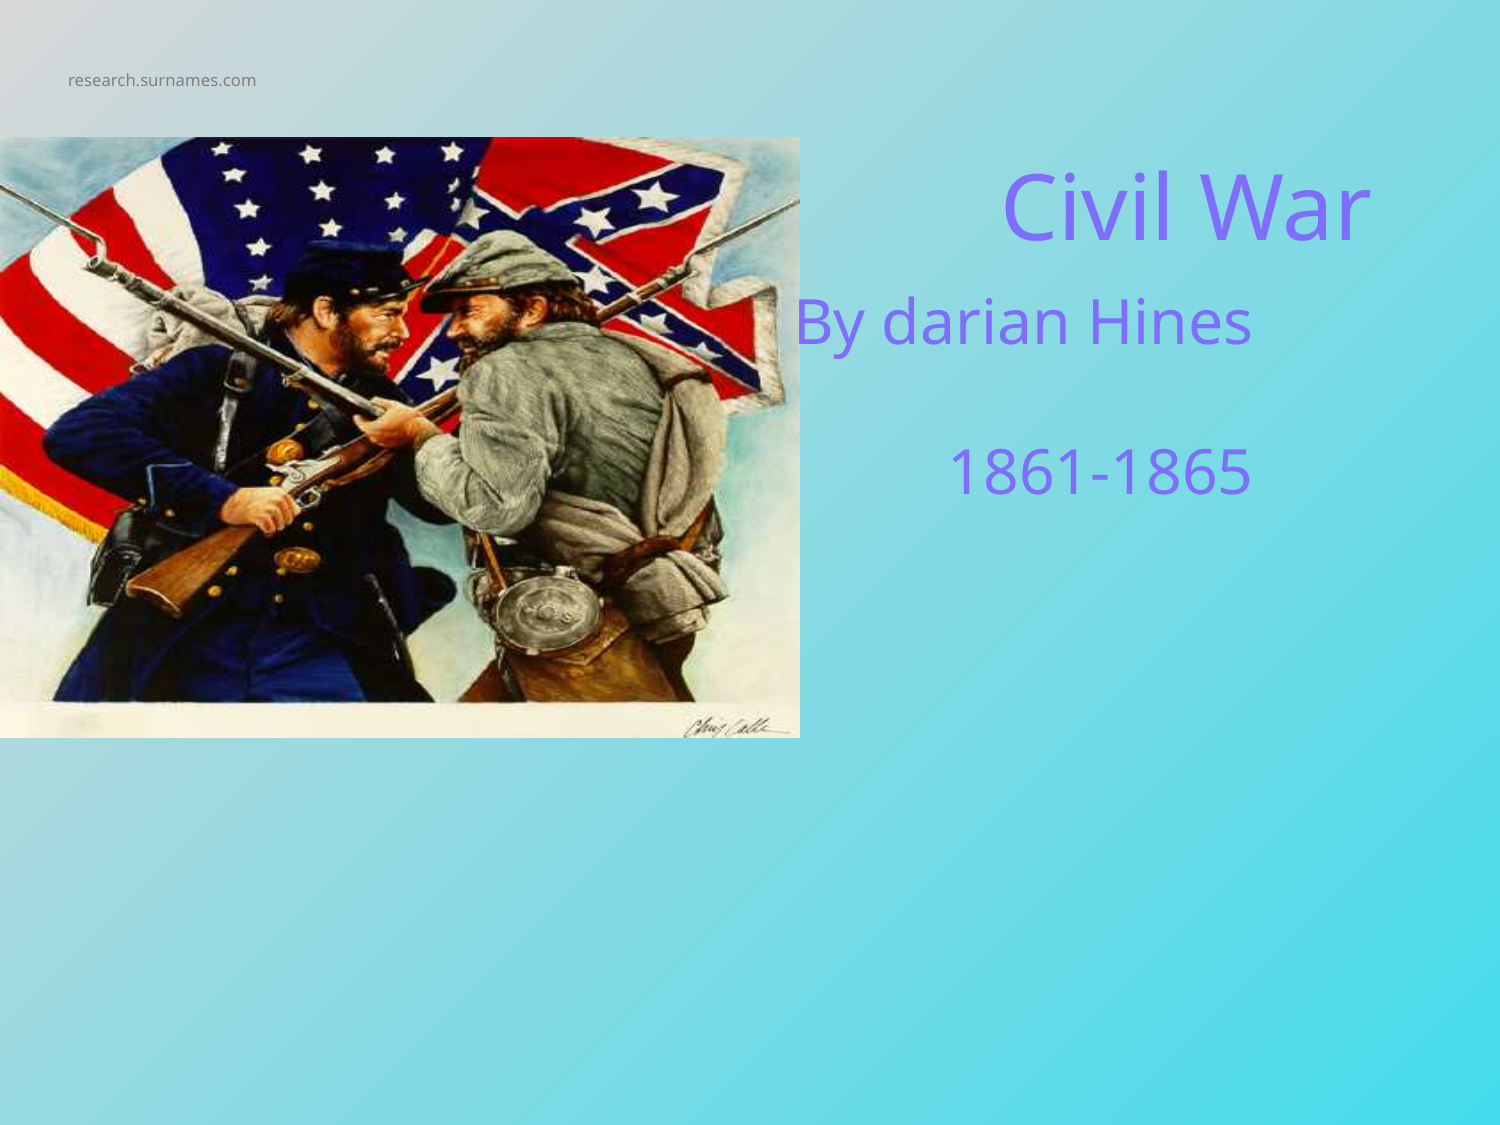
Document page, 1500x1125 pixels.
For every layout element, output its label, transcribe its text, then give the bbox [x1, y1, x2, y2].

picture [0, 137, 801, 738]
text_box research.surnames.com [53, 62, 273, 98]
title Civil War [112, 24, 1388, 267]
subtitle By darian Hines 1861-1865 [805, 275, 1275, 563]
